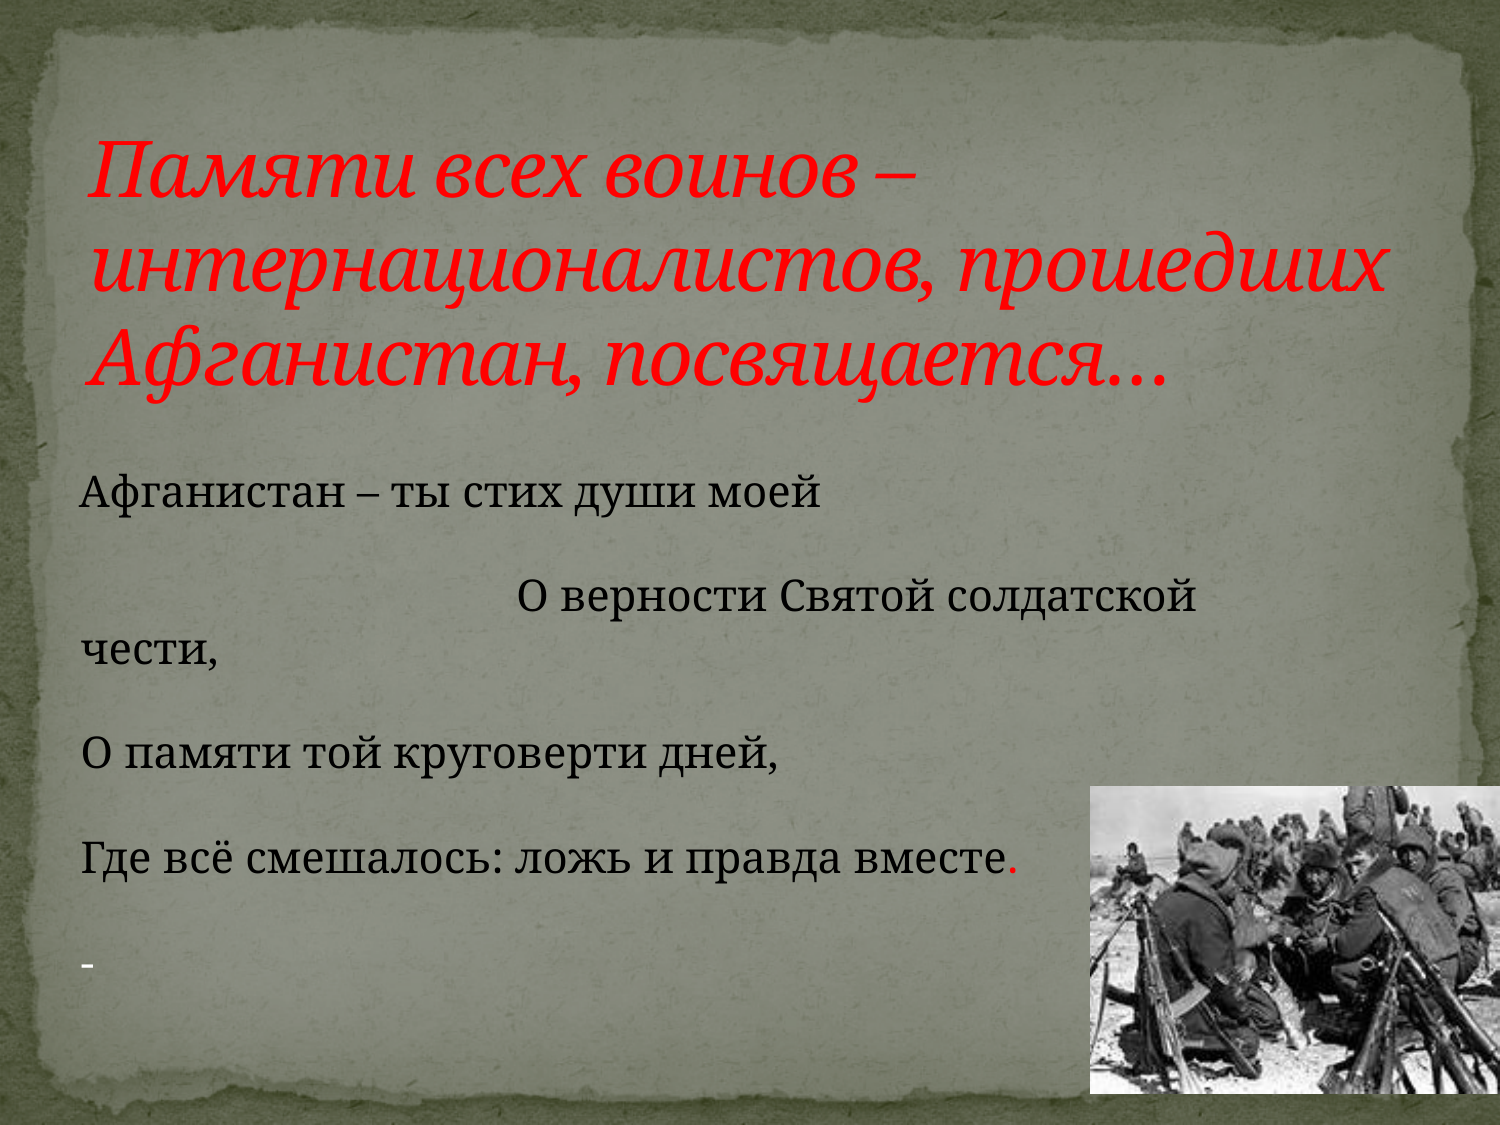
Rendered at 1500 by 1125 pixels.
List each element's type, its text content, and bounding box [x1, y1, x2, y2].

picture [1090, 786, 1500, 1094]
title Памяти всех воинов – интернационалистов, прошедших Афганистан, посвящается… [74, 24, 1425, 409]
list Афганистан – ты стих души моей О верности Святой солдатской чести, О памяти той круговерти дней, Где всё смешалось: ложь и правда вместе. - [29, 456, 1235, 1000]
